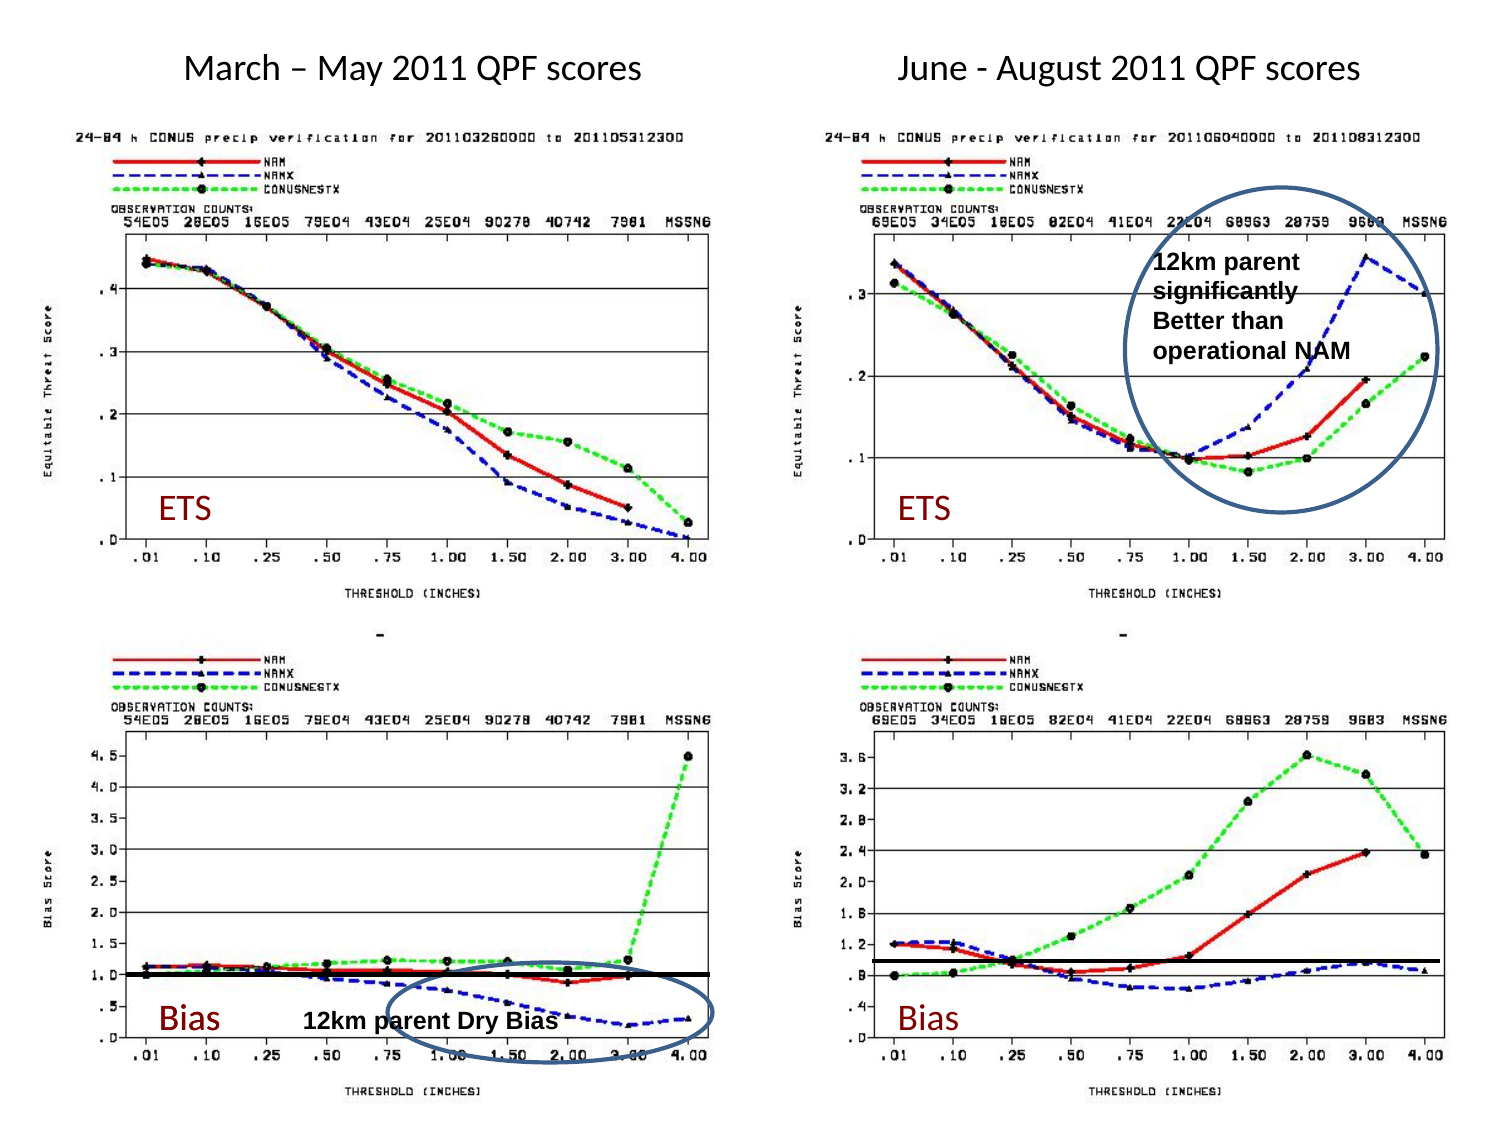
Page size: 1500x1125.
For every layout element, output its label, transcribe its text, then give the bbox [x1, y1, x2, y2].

text_box June - August 2011 QPF scores [884, 34, 1463, 100]
text_box March – May 2011 QPF scores [170, 34, 715, 100]
picture [0, 101, 1500, 1125]
